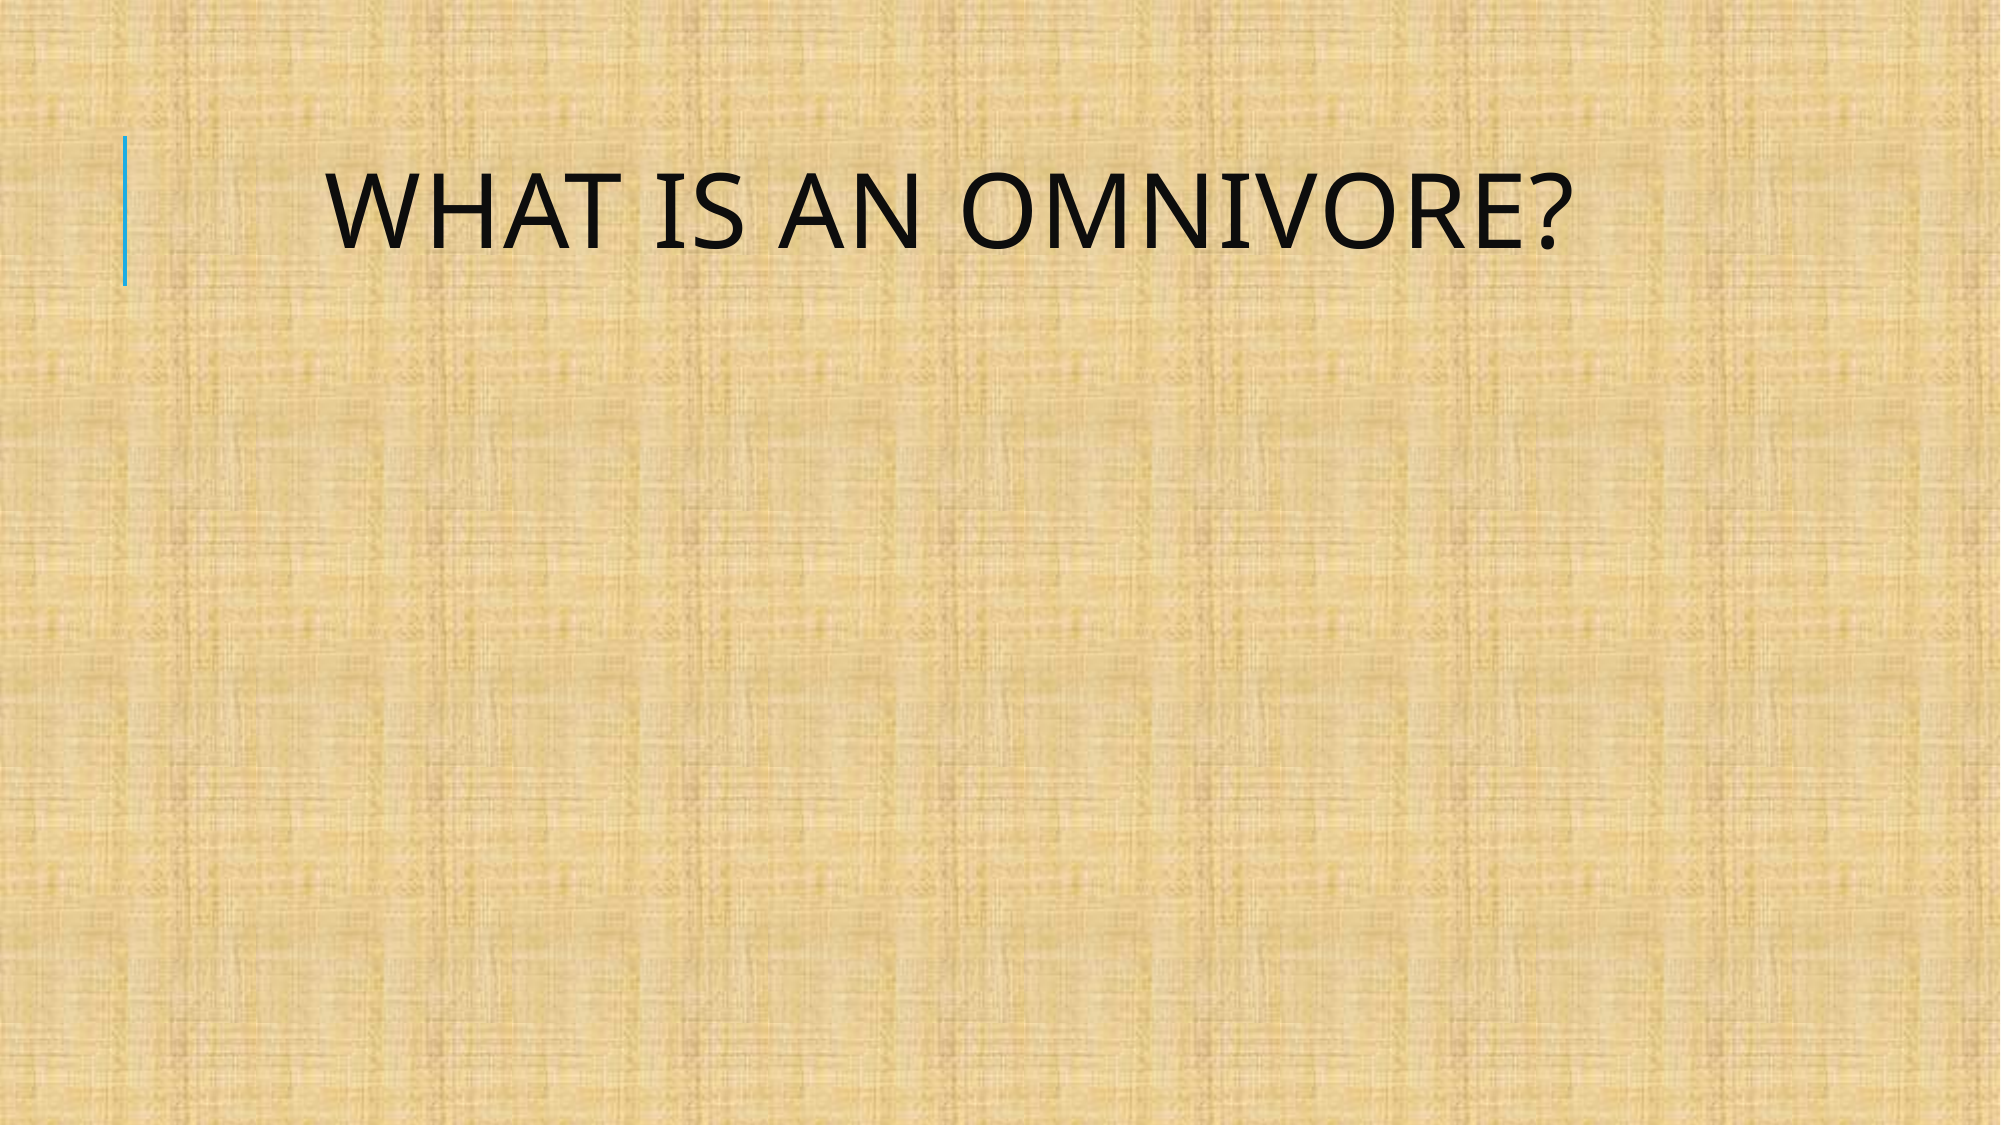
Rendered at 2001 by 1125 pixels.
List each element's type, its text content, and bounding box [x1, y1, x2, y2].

picture [0, 0, 2001, 1125]
title What is an omnivore? [168, 96, 1763, 342]
